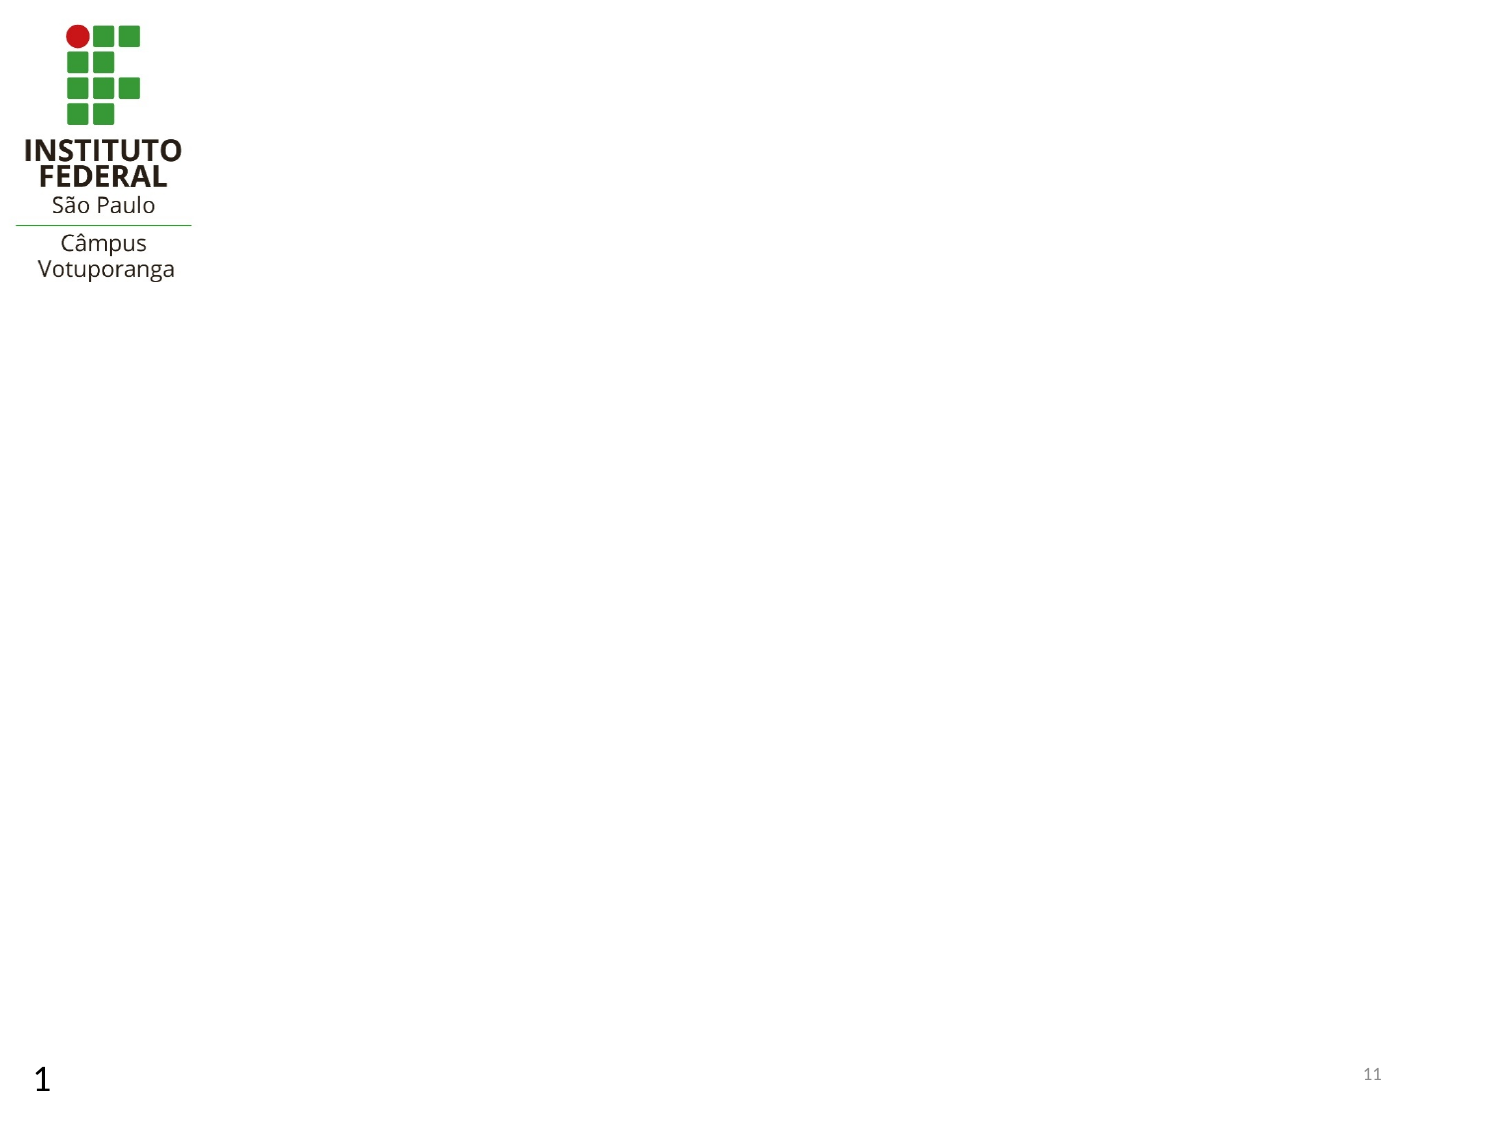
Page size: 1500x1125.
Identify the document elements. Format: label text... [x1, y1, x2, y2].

slide_number 11 [1059, 1042, 1397, 1103]
picture [8, 16, 198, 289]
text_box 1 [17, 1046, 65, 1107]
